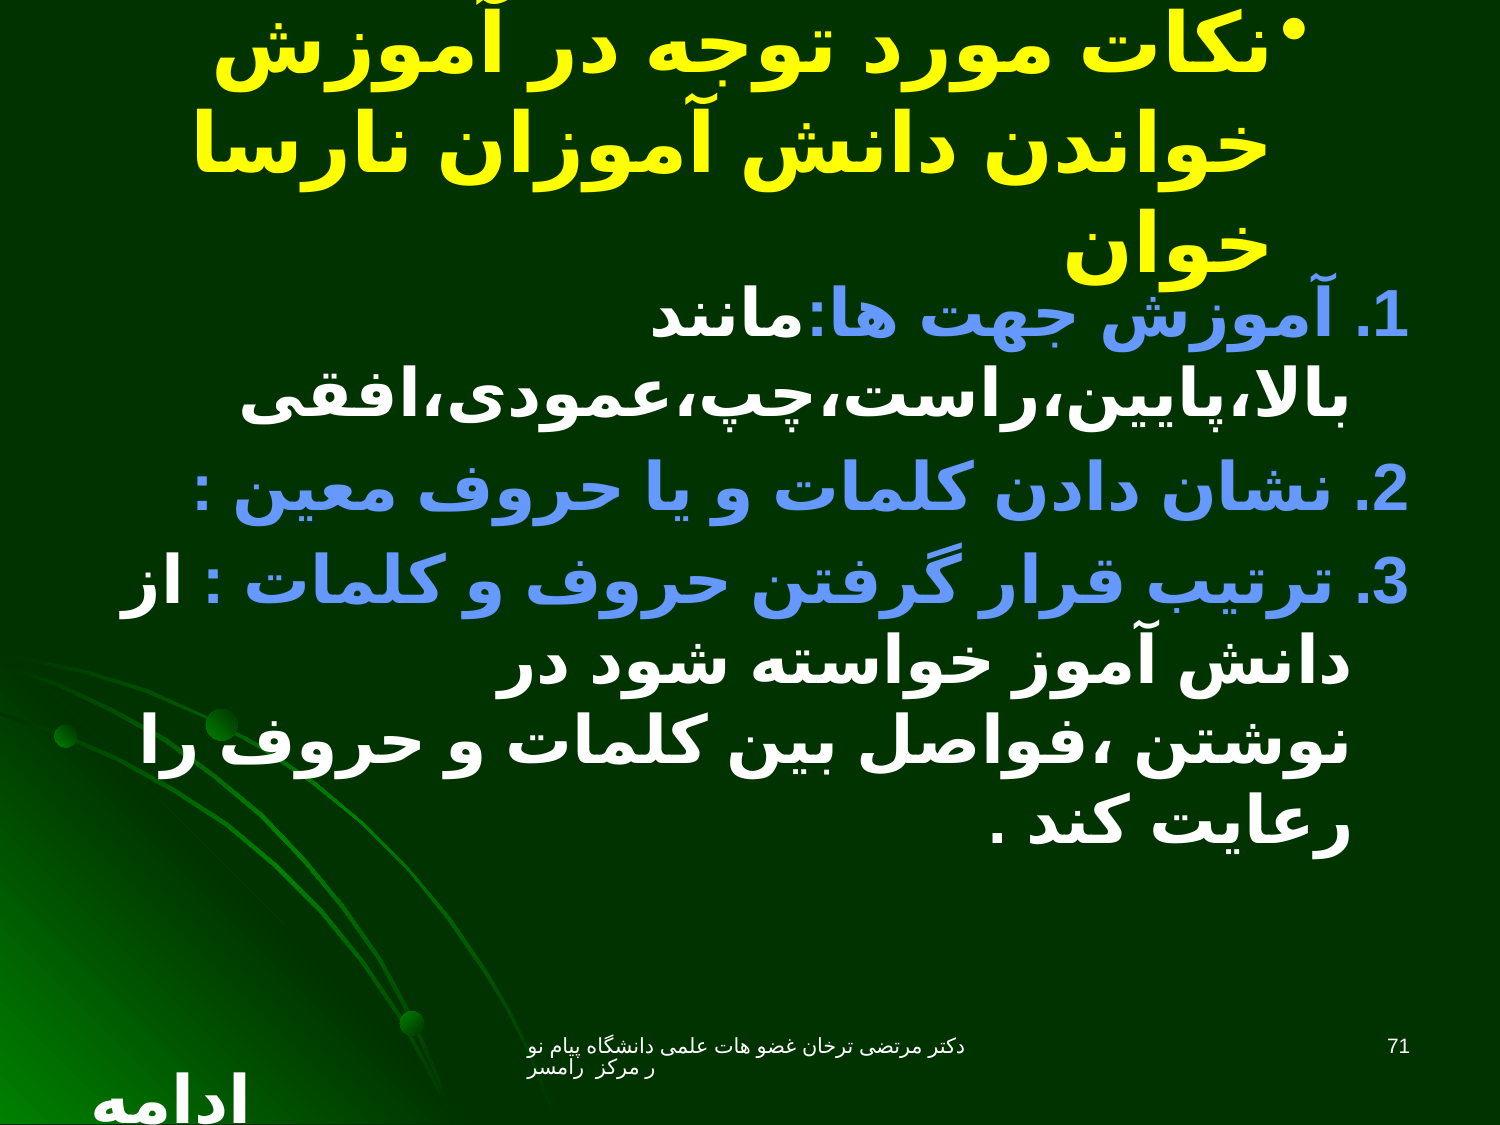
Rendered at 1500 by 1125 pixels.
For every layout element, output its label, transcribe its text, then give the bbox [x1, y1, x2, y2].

slide_number 71 [1074, 1024, 1426, 1101]
title نکات مورد توجه در آموزش خواندن دانش آموزان نارسا خوان [74, 45, 1426, 233]
list 1. آموزش جهت ها:مانند بالا،پایین،راست،چپ،عمودی،افقی 2. نشان دادن کلمات و یا حروف معین : 3. ترتیب قرار گرفتن حروف و کلمات : از دانش آموز خواسته شود در نوشتن ،فواصل بین کلمات و حروف را رعایت کند . ادامه [74, 262, 1426, 1006]
footer دکتر مرتضی ترخان غضو هات علمی دانشگاه پیام نور مرکز رامسر [512, 1024, 988, 1101]
